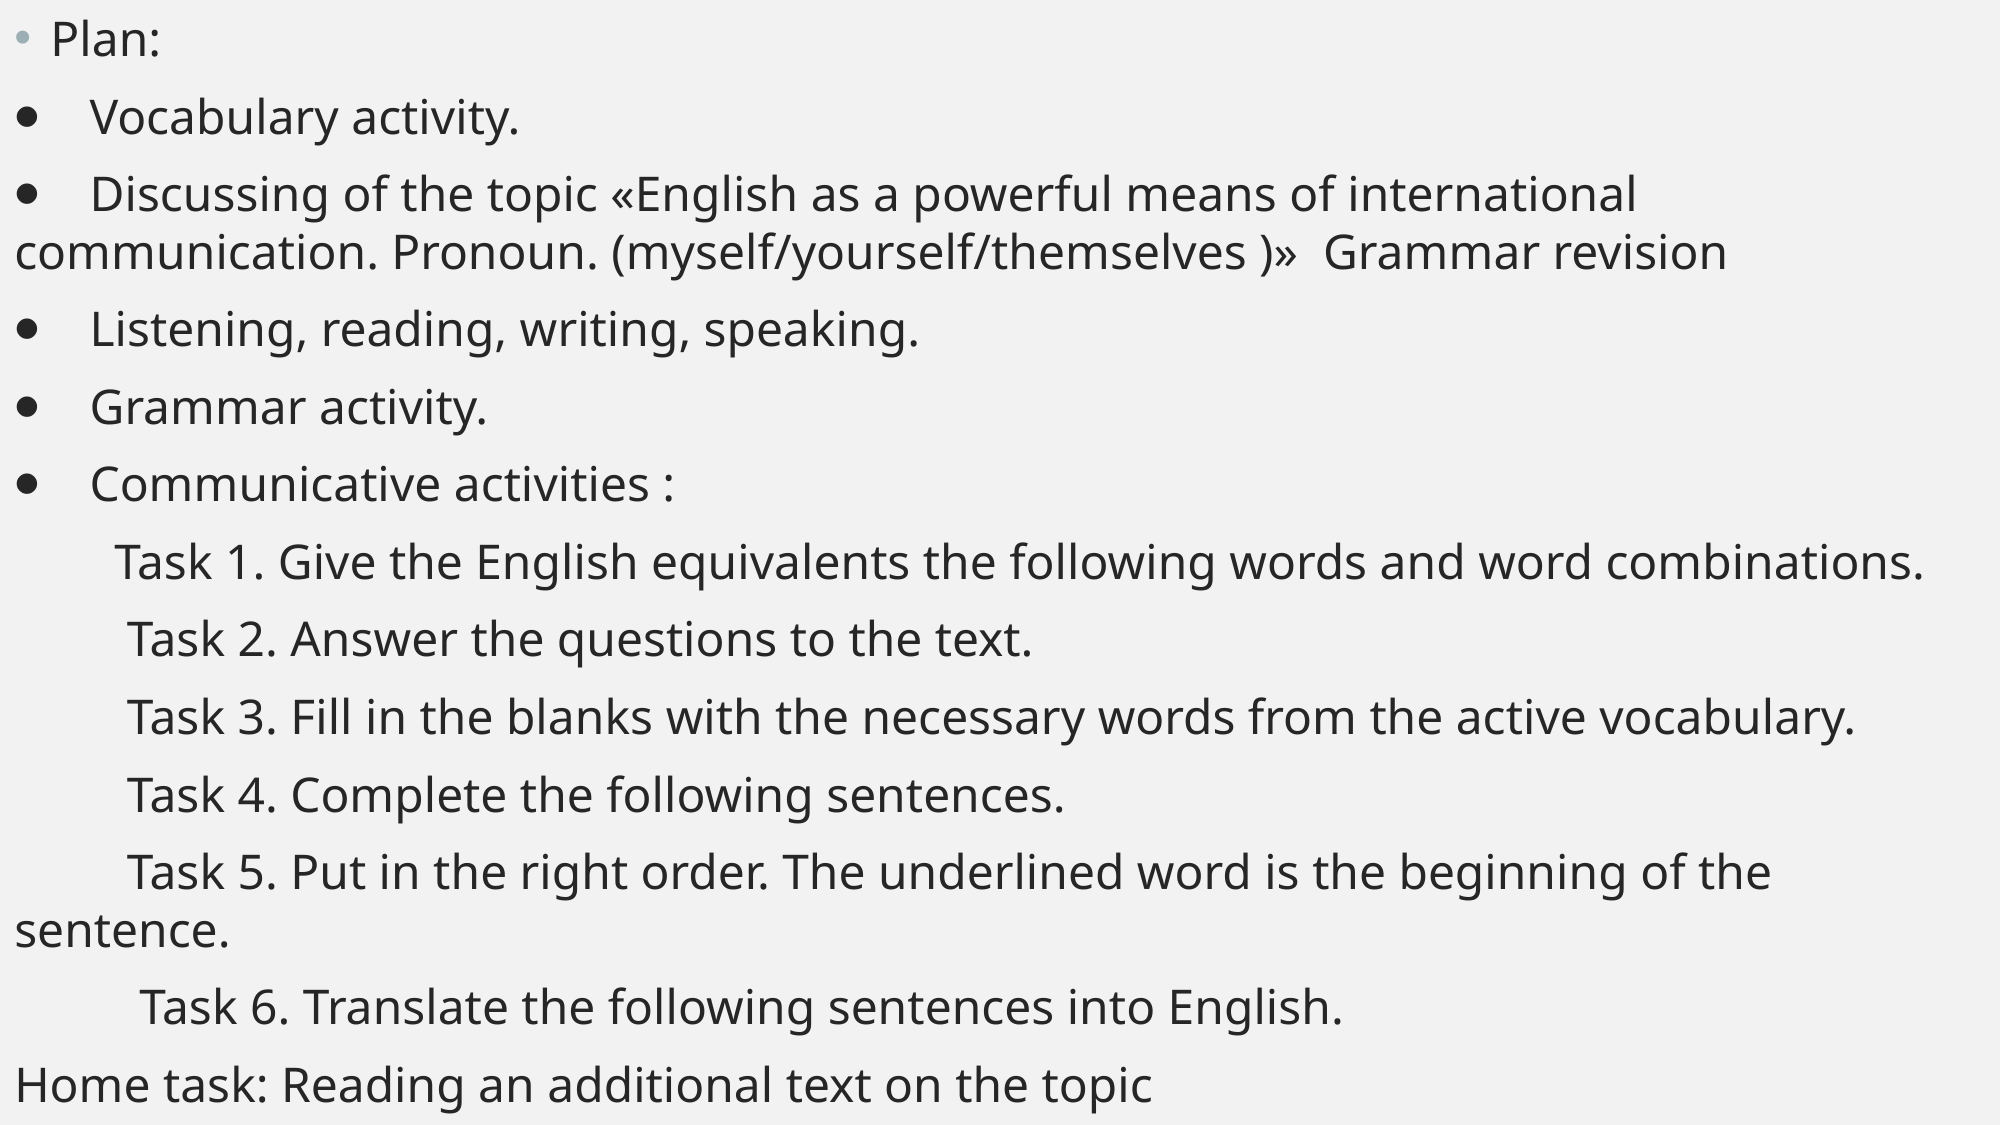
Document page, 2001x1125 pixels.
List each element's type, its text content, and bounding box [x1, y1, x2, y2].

list Plan: ⦁ Vocabulary activity. ⦁ Discussing of the topic «English as a powerful means of international communication. Pronoun. (myself/yourself/themselves )» Grammar revision ⦁ Listening, reading, writing, speaking. ⦁ Grammar activity. ⦁ Communicative activities : Task 1. Give the English equivalents the following words and word combinations. Task 2. Answer the questions to the text. Task 3. Fill in the blanks with the necessary words from the active vocabulary. Task 4. Complete the following sentences. Task 5. Put in the right order. The underlined word is the beginning of the sentence. Task 6. Translate the following sentences into English. Home task: Reading an additional text on the topic [0, 1, 1999, 1124]
